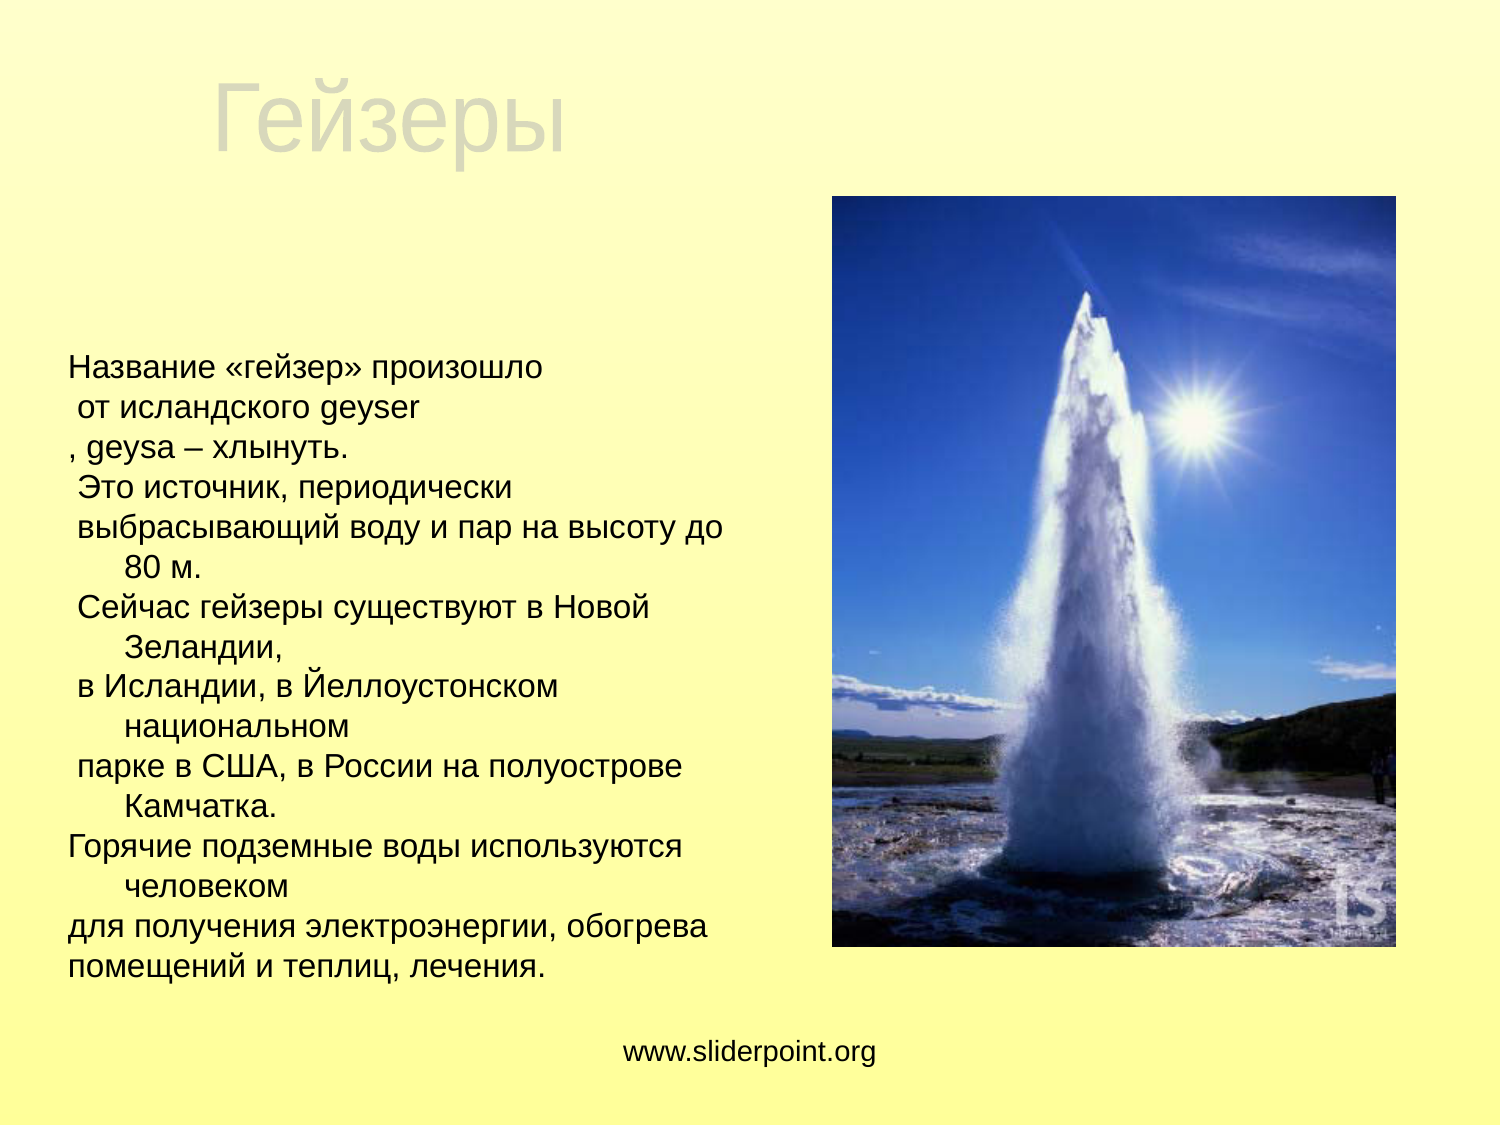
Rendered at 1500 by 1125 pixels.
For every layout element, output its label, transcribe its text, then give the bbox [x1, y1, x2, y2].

picture [832, 196, 1396, 947]
footer www.sliderpoint.org [512, 1024, 988, 1103]
text_box Название «гейзер» произошло от исландского geyser , geysa – хлынуть. Это источник, периодически выбрасывающий воду и пар на высоту до 80 м. Сейчас гейзеры существуют в Новой Зеландии, в Исландии, в Йеллоустонском национальном парке в США, в России на полуострове Камчатка. Горячие подземные воды используются человеком для получения электроэнергии, обогрева помещений и теплиц, лечения. [53, 337, 750, 1032]
